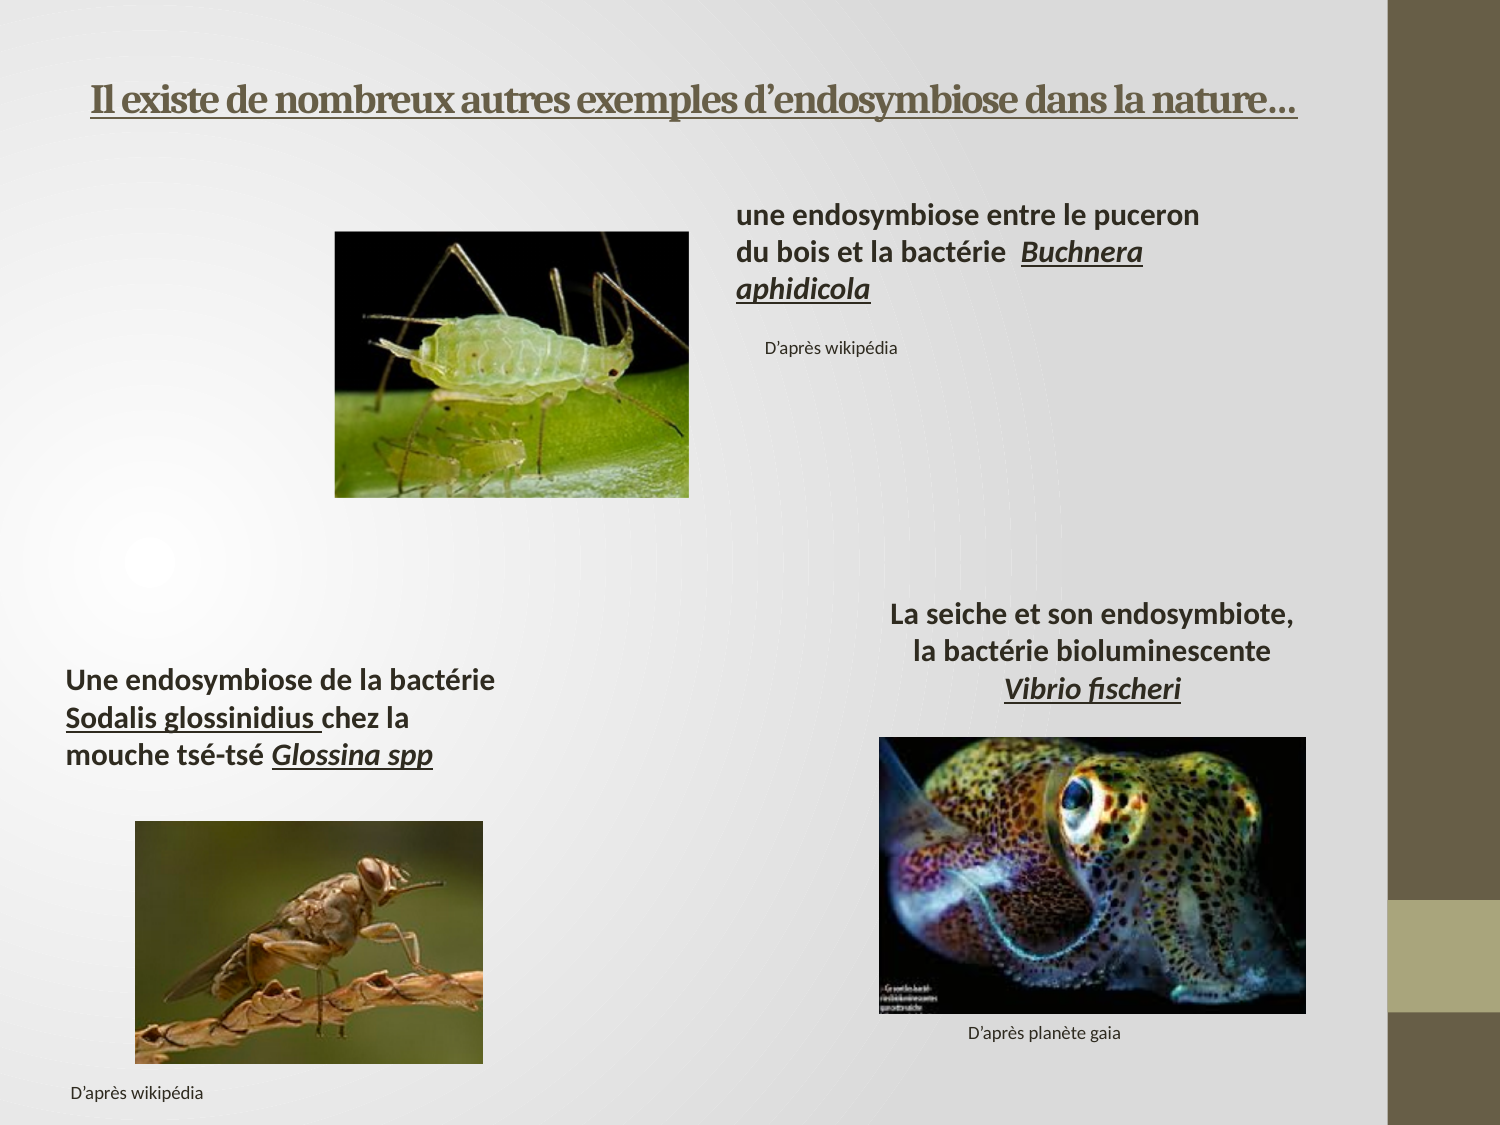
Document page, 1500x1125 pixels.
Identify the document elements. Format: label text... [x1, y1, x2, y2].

text_box une endosymbiose entre le puceron du bois et la bactérie Buchnera aphidicola [721, 186, 1235, 314]
text_box D’après wikipédia [750, 328, 1069, 366]
picture [135, 820, 484, 1064]
text_box La seiche et son endosymbiote, la bactérie bioluminescente Vibrio fischeri [861, 585, 1324, 713]
text_box D’après wikipédia [55, 1073, 375, 1111]
picture [879, 737, 1306, 1014]
text_box Une endosymbiose de la bactérie Sodalis glossinidius chez la mouche tsé-tsé Glossina spp [50, 652, 532, 780]
picture [335, 187, 688, 543]
text_box D’après planète gaia [953, 1019, 1273, 1051]
title Il existe de nombreux autres exemples d’endosymbiose dans la nature… [75, 45, 1325, 149]
